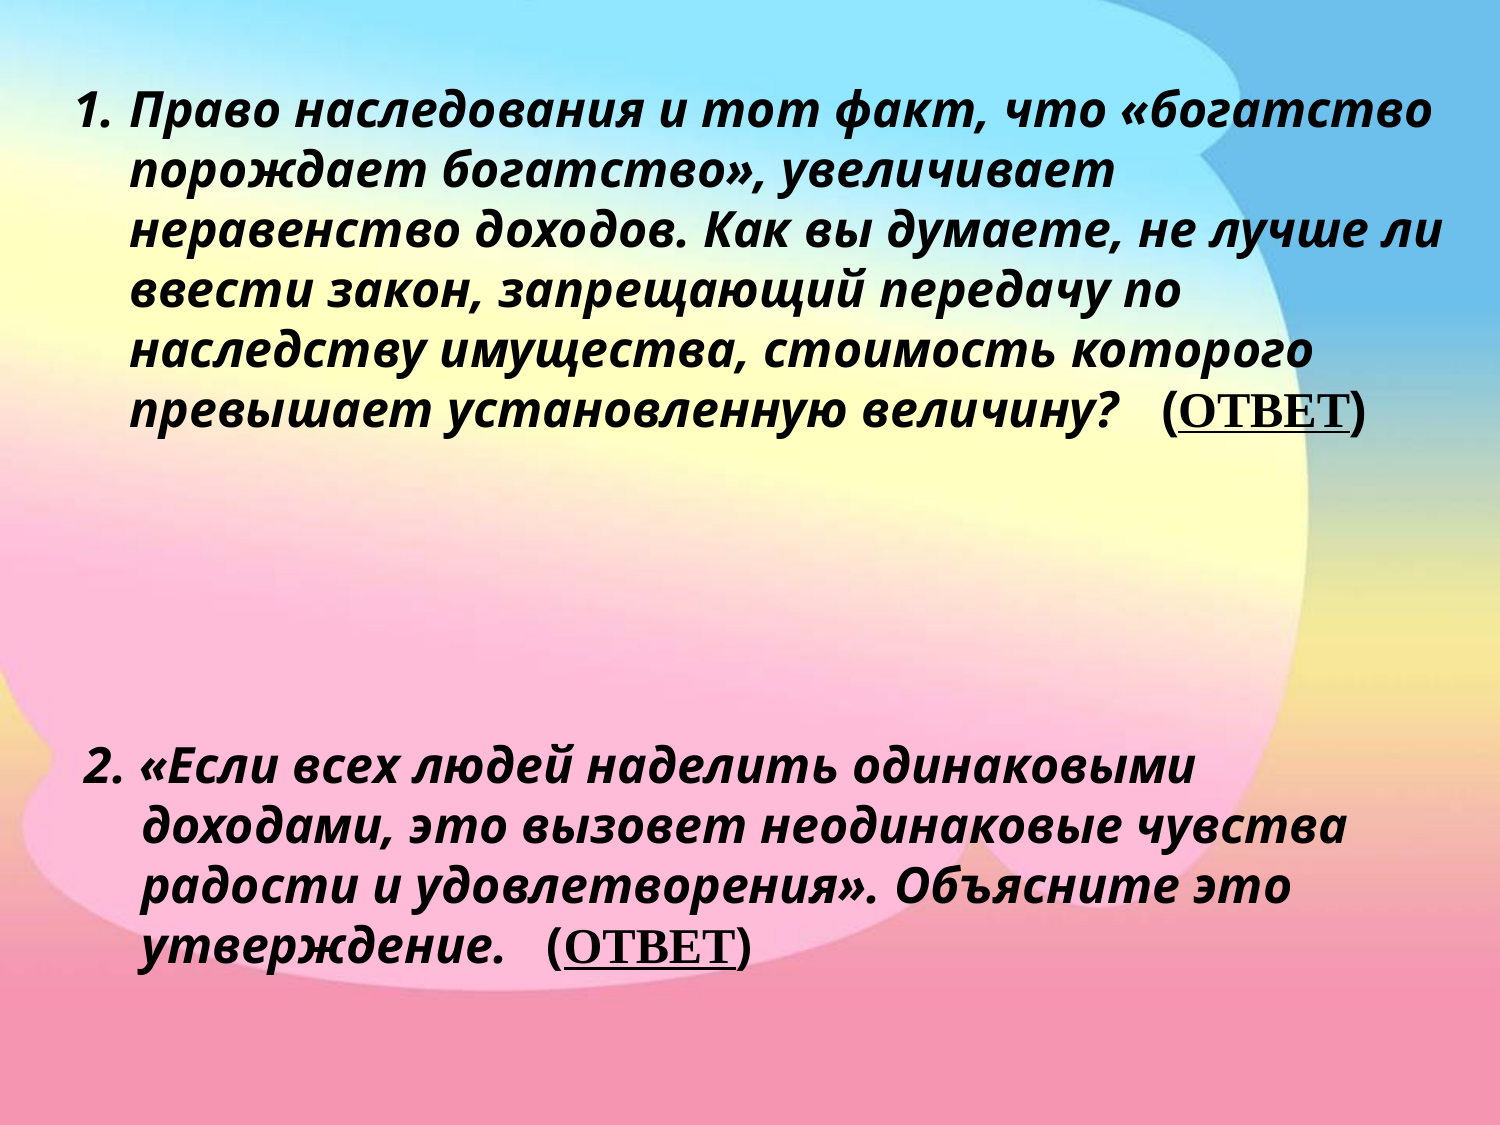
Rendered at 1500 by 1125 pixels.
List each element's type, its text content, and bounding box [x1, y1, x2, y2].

text_box 2. «Если всех людей наделить одинаковыми доходами, это вызовет неодинаковые чувства радости и удовлетворения». Объясните это утверждение. (ОТВЕТ) [70, 726, 1454, 982]
picture [0, 0, 1500, 1125]
text_box Право наследования и тот факт, что «богатство порождает богатство», увеличивает неравенство доходов. Как вы думаете, не лучше ли ввести закон, запрещающий передачу по наследству имущества, стоимость которого превышает установленную величину? (ОТВЕТ) [58, 70, 1465, 445]
